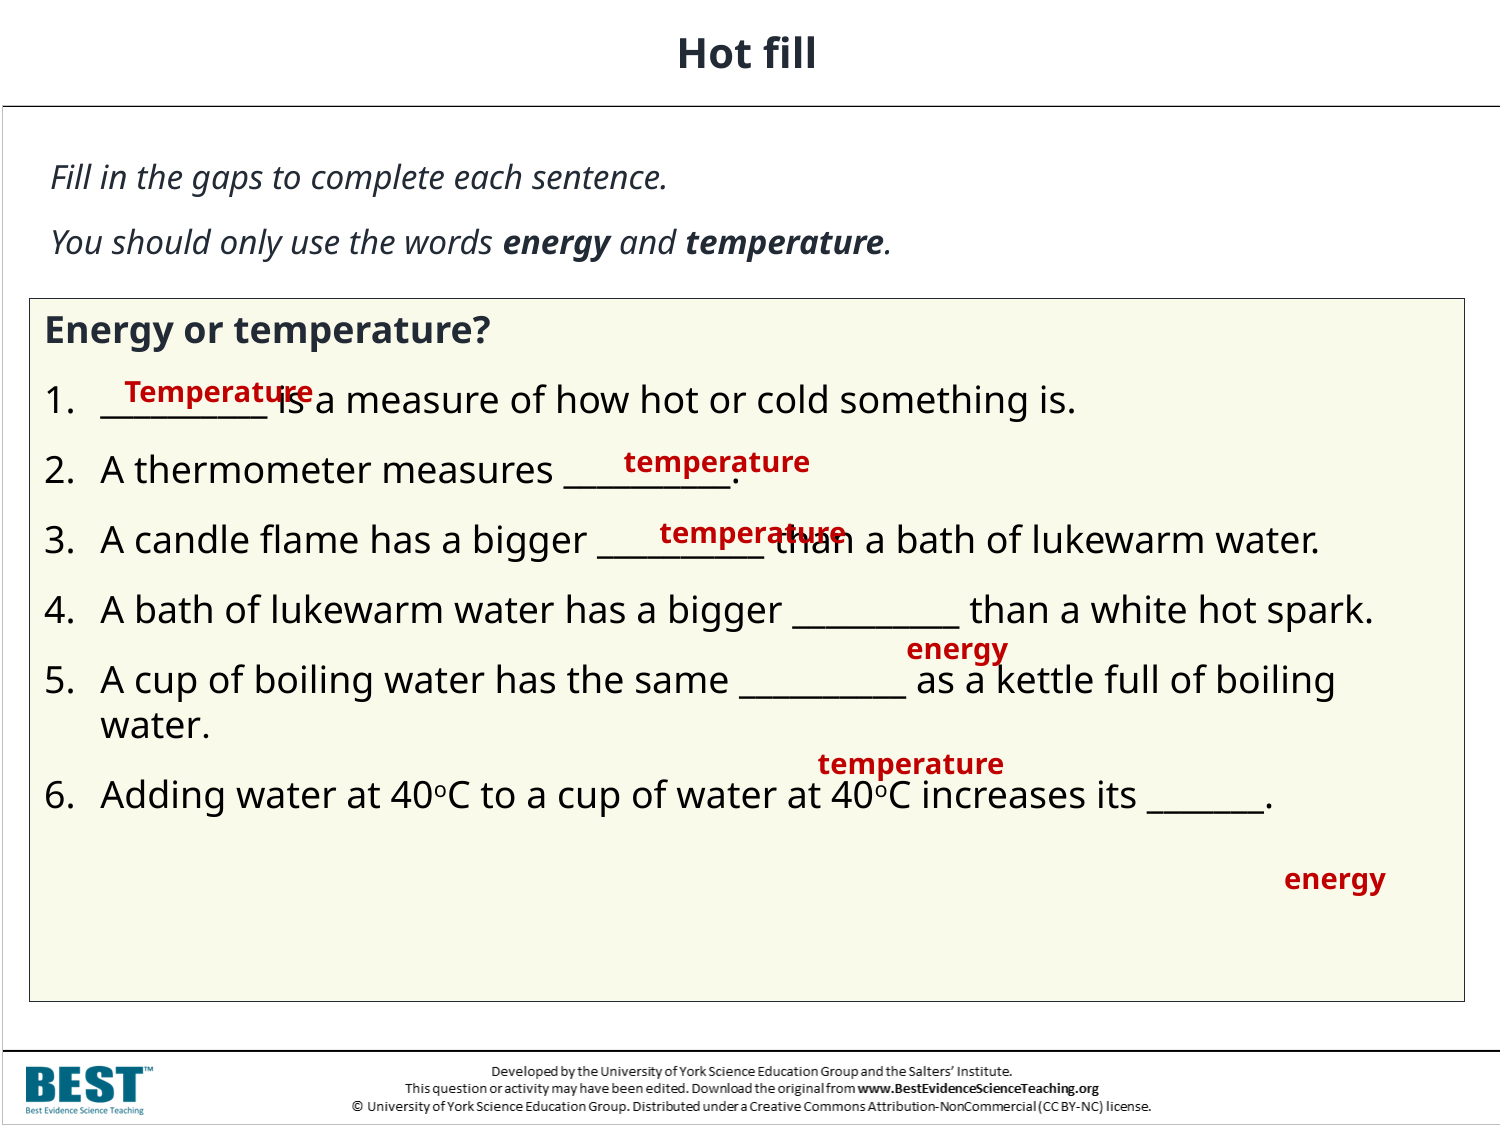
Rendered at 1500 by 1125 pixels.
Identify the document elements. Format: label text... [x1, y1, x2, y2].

picture [2, 105, 1500, 1125]
text_box Hot fill [23, 4, 1471, 99]
